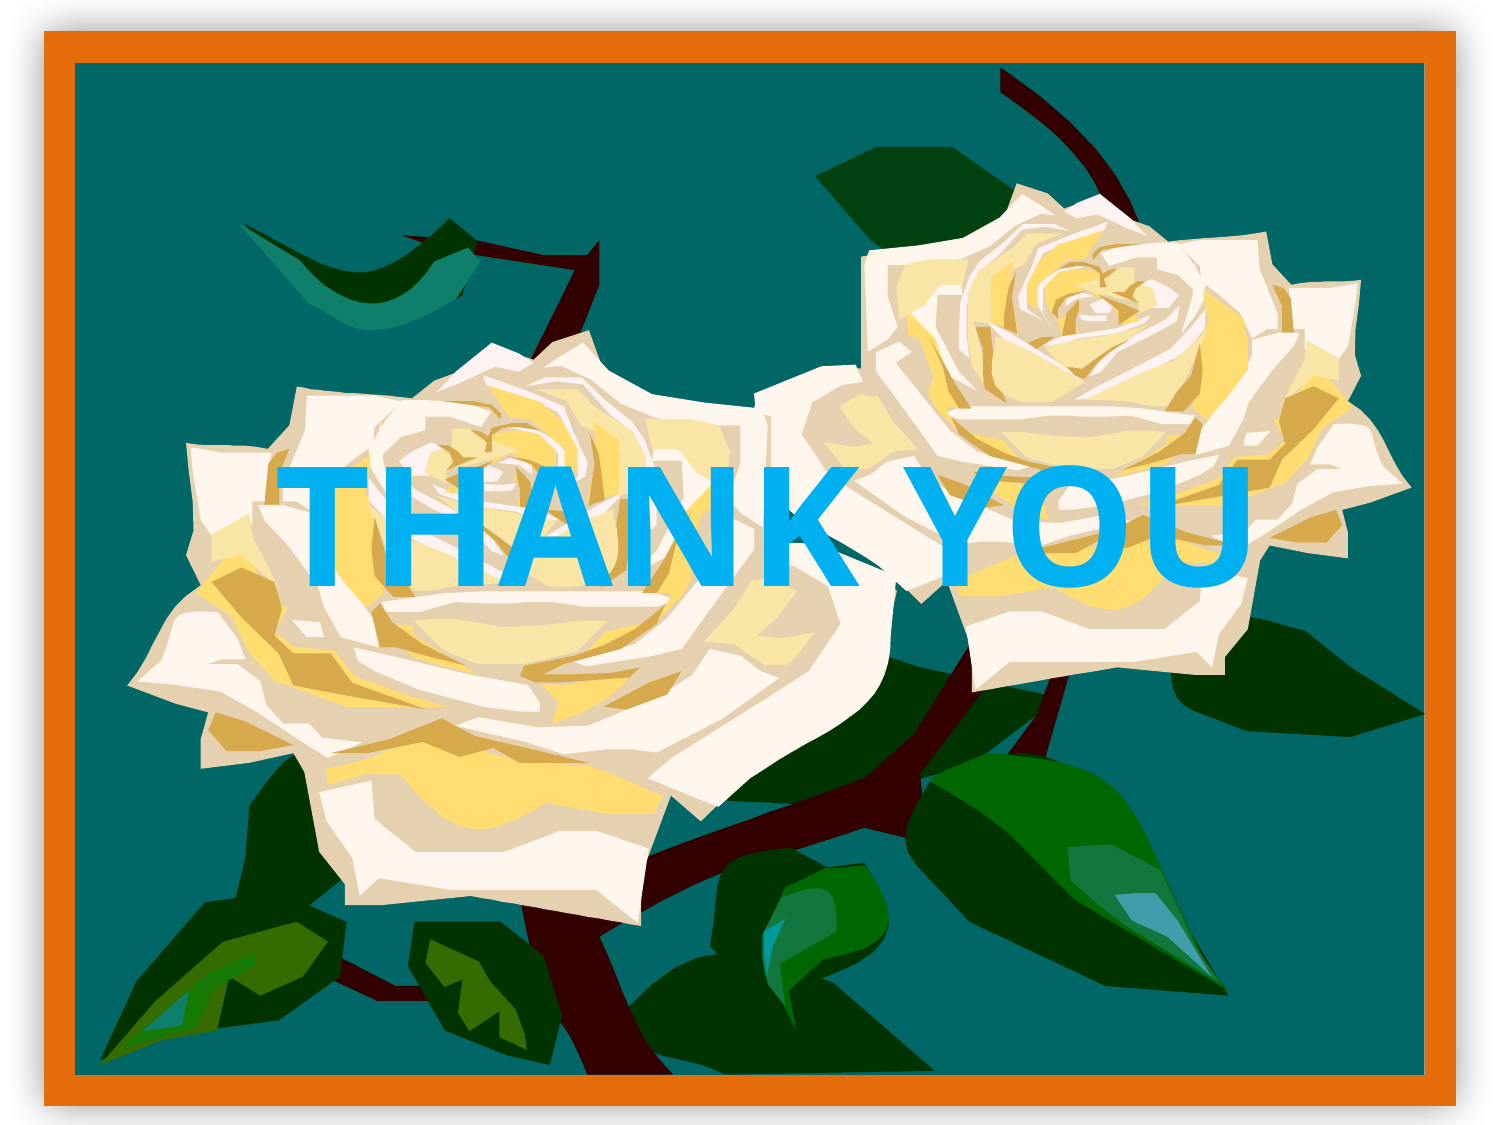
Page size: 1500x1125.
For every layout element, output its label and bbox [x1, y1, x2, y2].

list [74, 62, 1426, 1076]
